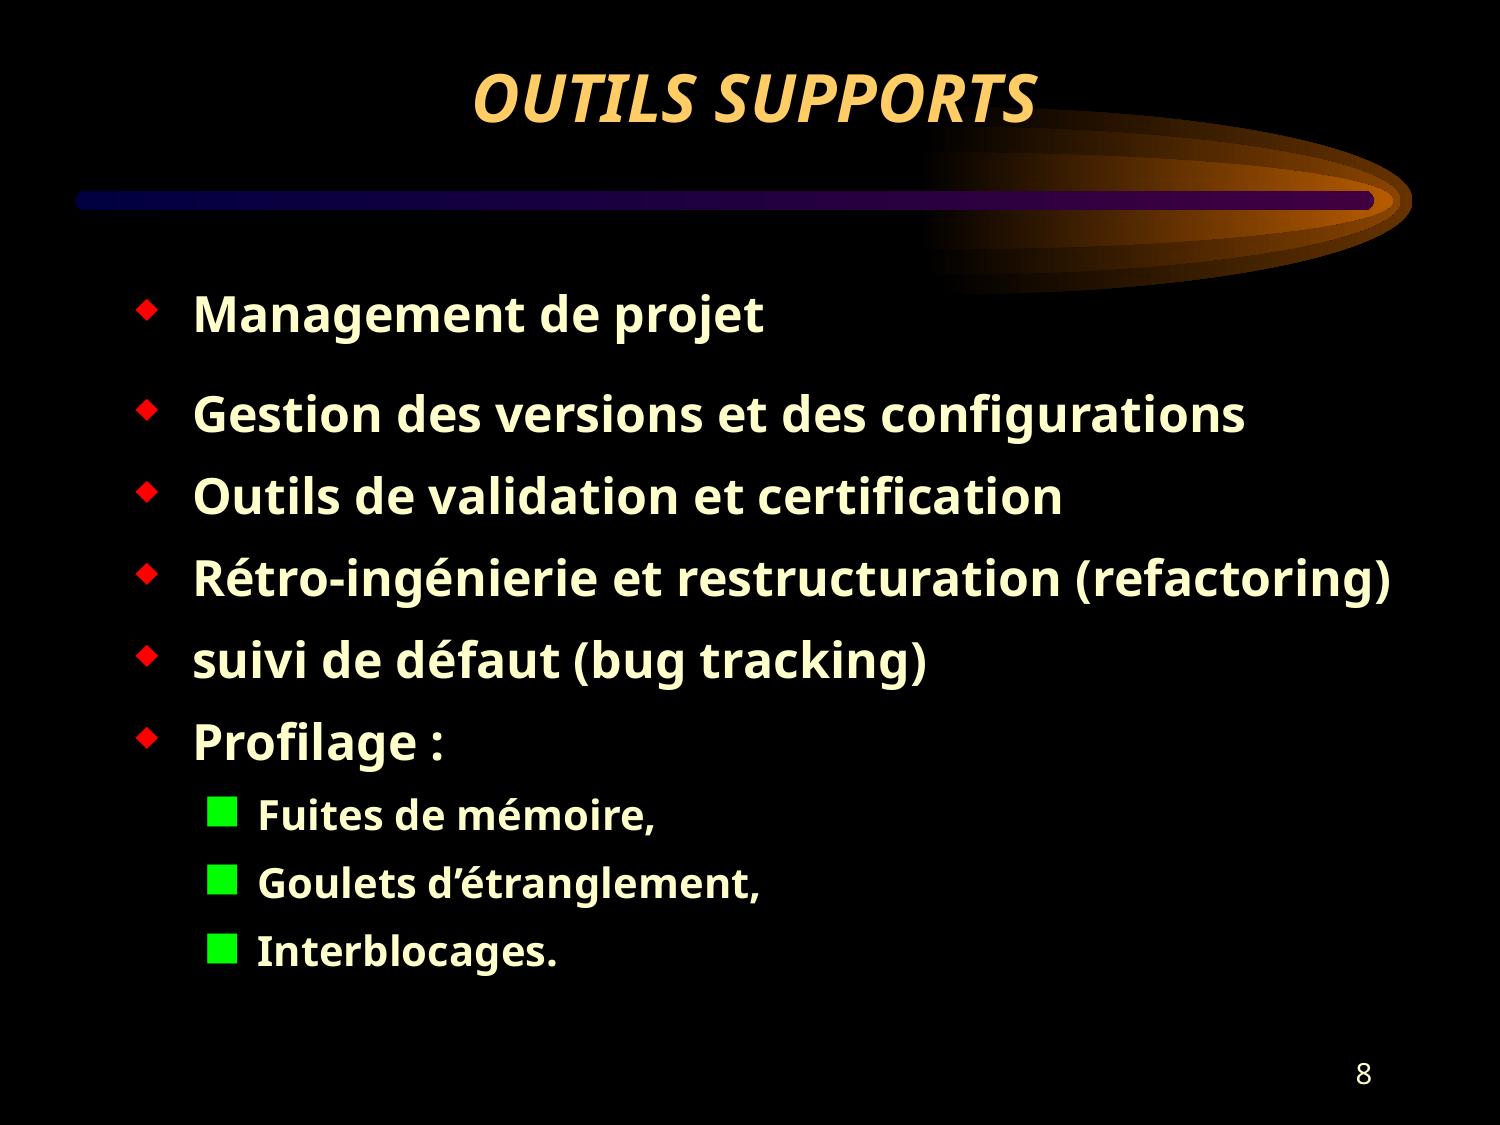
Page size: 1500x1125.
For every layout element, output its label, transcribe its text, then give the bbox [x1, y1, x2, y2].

slide_number 8 [1074, 1044, 1388, 1113]
list Management de projet Gestion des versions et des configurations Outils de validation et certification Rétro-ingénierie et restructuration (refactoring) suivi de défaut (bug tracking) Profilage : Fuites de mémoire, Goulets d’étranglement, Interblocages. [120, 244, 1448, 1044]
title OUTILS SUPPORTS [241, 23, 1269, 212]
